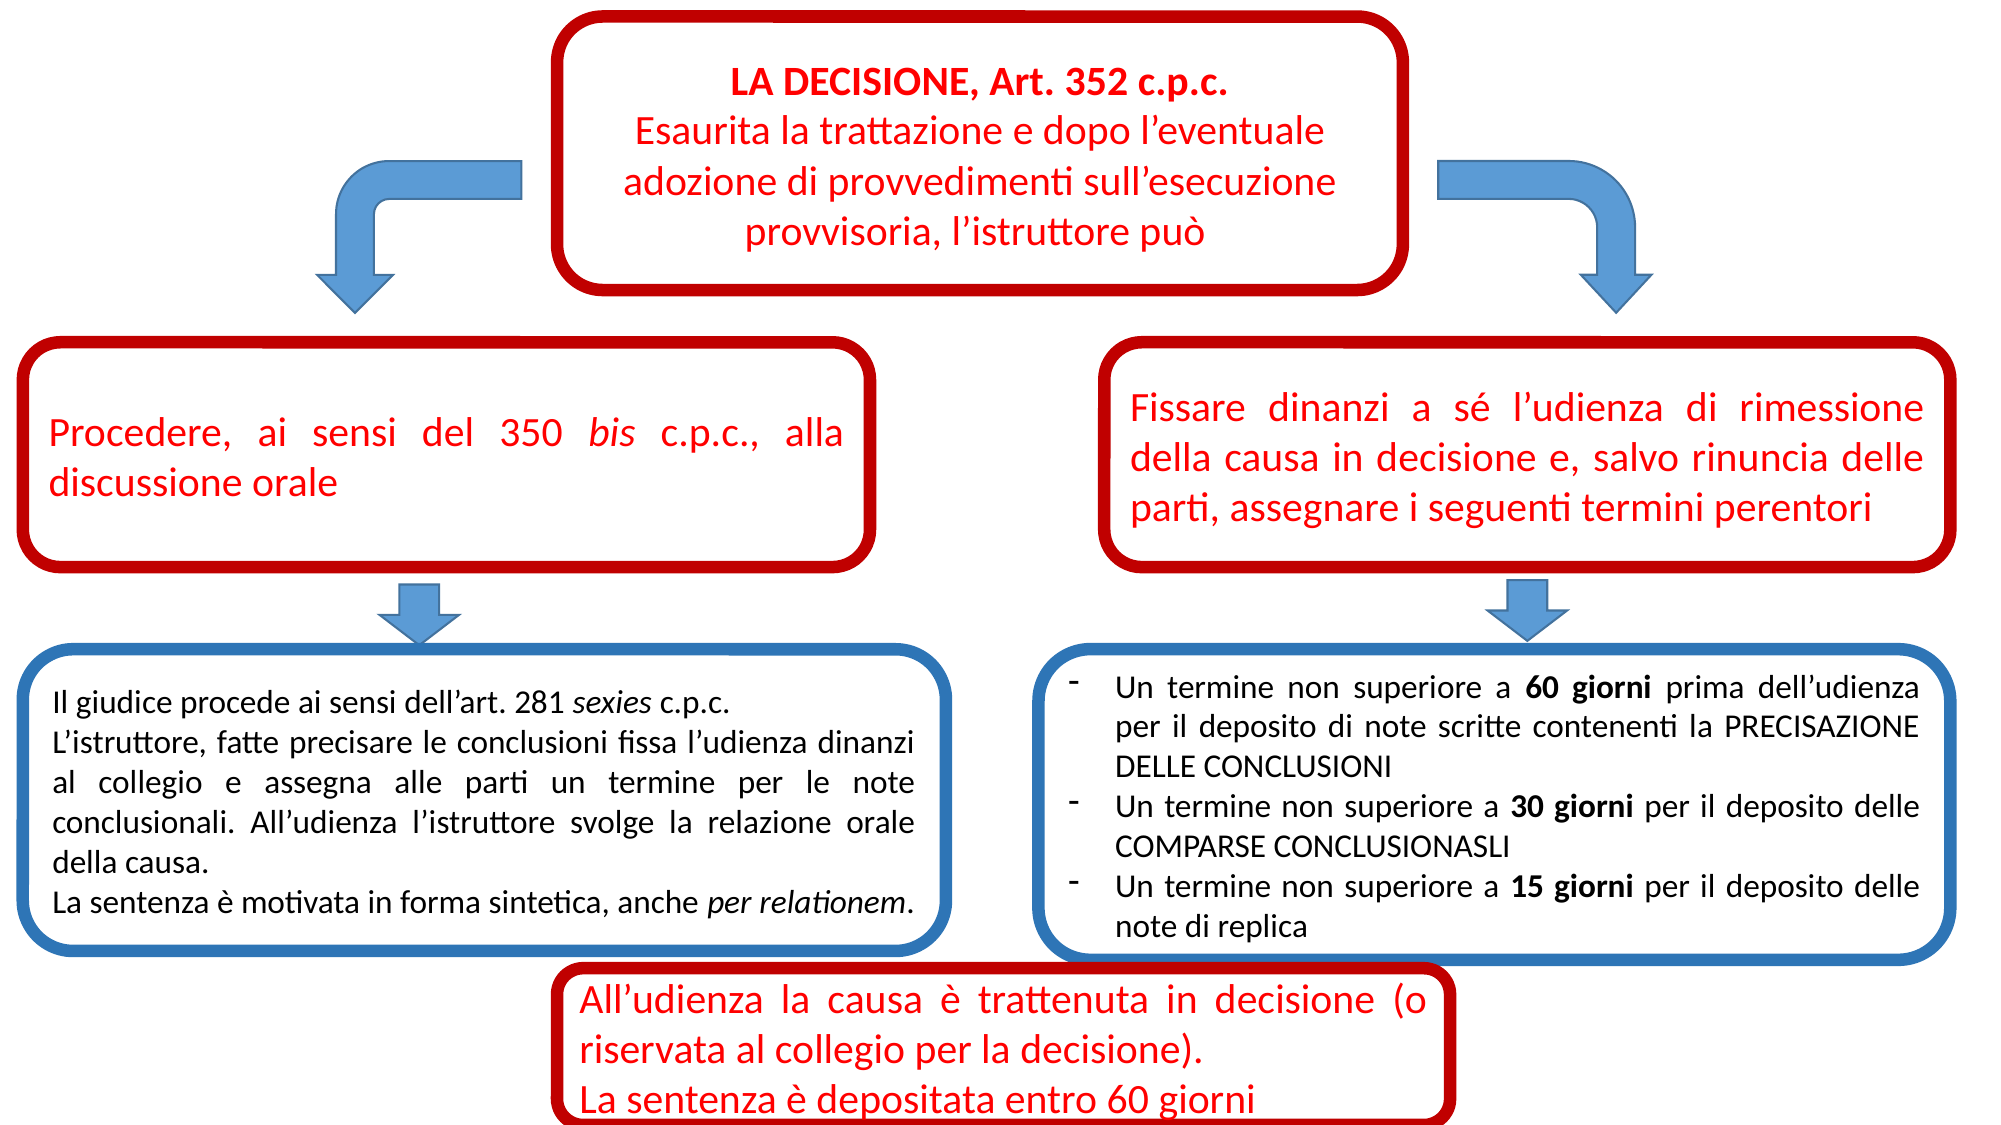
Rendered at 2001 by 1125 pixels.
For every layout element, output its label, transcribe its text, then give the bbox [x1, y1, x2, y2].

text_box Il giudice procede ai sensi dell’art. 281 sexies c.p.c. L’istruttore, fatte precisare le conclusioni fissa l’udienza dinanzi al collegio e assegna alle parti un termine per le note conclusionali. All’udienza l’istruttore svolge la relazione orale della causa. La sentenza è motivata in forma sintetica, anche per relationem. [21, 648, 947, 952]
text_box [1484, 579, 1571, 643]
text_box [376, 583, 463, 647]
text_box [1437, 159, 1654, 315]
text_box Procedere, ai sensi del 350 bis c.p.c., alla discussione orale [21, 341, 872, 569]
text_box Fissare dinanzi a sé l’udienza di rimessione della causa in decisione e, salvo rinuncia delle parti, assegnare i seguenti termini perentori [1103, 341, 1952, 569]
text_box Un termine non superiore a 60 giorni prima dell’udienza per il deposito di note scritte contenenti la PRECISAZIONE DELLE CONCLUSIONI Un termine non superiore a 30 giorni per il deposito delle COMPARSE CONCLUSIONASLI Un termine non superiore a 15 giorni per il deposito delle note di replica [1037, 648, 1952, 961]
text_box LA DECISIONE, Art. 352 c.p.c. Esaurita la trattazione e dopo l’eventuale adozione di provvedimenti sull’esecuzione provvisoria, l’istruttore può [556, 15, 1404, 292]
text_box All’udienza la causa è trattenuta in decisione (o riservata al collegio per la decisione). La sentenza è depositata entro 60 giorni [555, 967, 1452, 1125]
text_box [314, 160, 523, 315]
